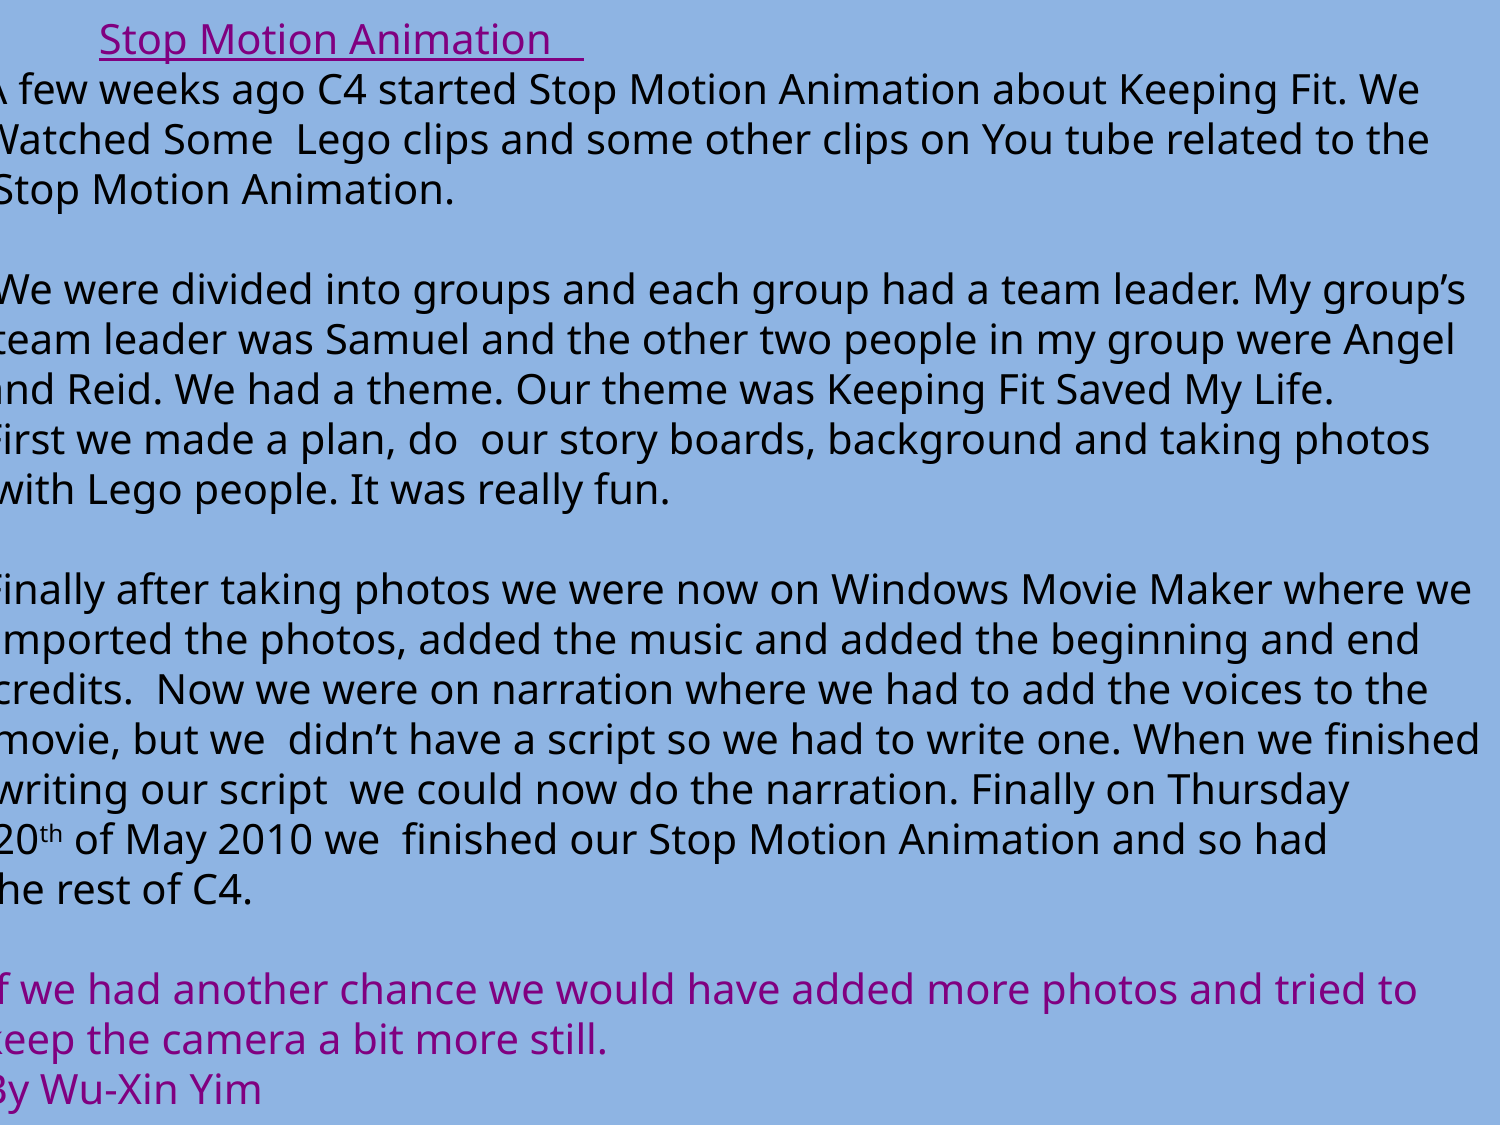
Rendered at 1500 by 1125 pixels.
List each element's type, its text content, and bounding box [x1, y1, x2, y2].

text_box Stop Motion Animation A few weeks ago C4 started Stop Motion Animation about Keeping Fit. We Watched Some Lego clips and some other clips on You tube related to the Stop Motion Animation. We were divided into groups and each group had a team leader. My group’s team leader was Samuel and the other two people in my group were Angel and Reid. We had a theme. Our theme was Keeping Fit Saved My Life. First we made a plan, do our story boards, background and taking photos with Lego people. It was really fun. Finally after taking photos we were now on Windows Movie Maker where we imported the photos, added the music and added the beginning and end credits. Now we were on narration where we had to add the voices to the movie, but we didn’t have a script so we had to write one. When we finished writing our script we could now do the narration. Finally on Thursday 20th of May 2010 we finished our Stop Motion Animation and so had the rest of C4. If we had another chance we would have added more photos and tried to keep the camera a bit more still. By Wu-Xin Yim [0, 5, 1497, 1121]
